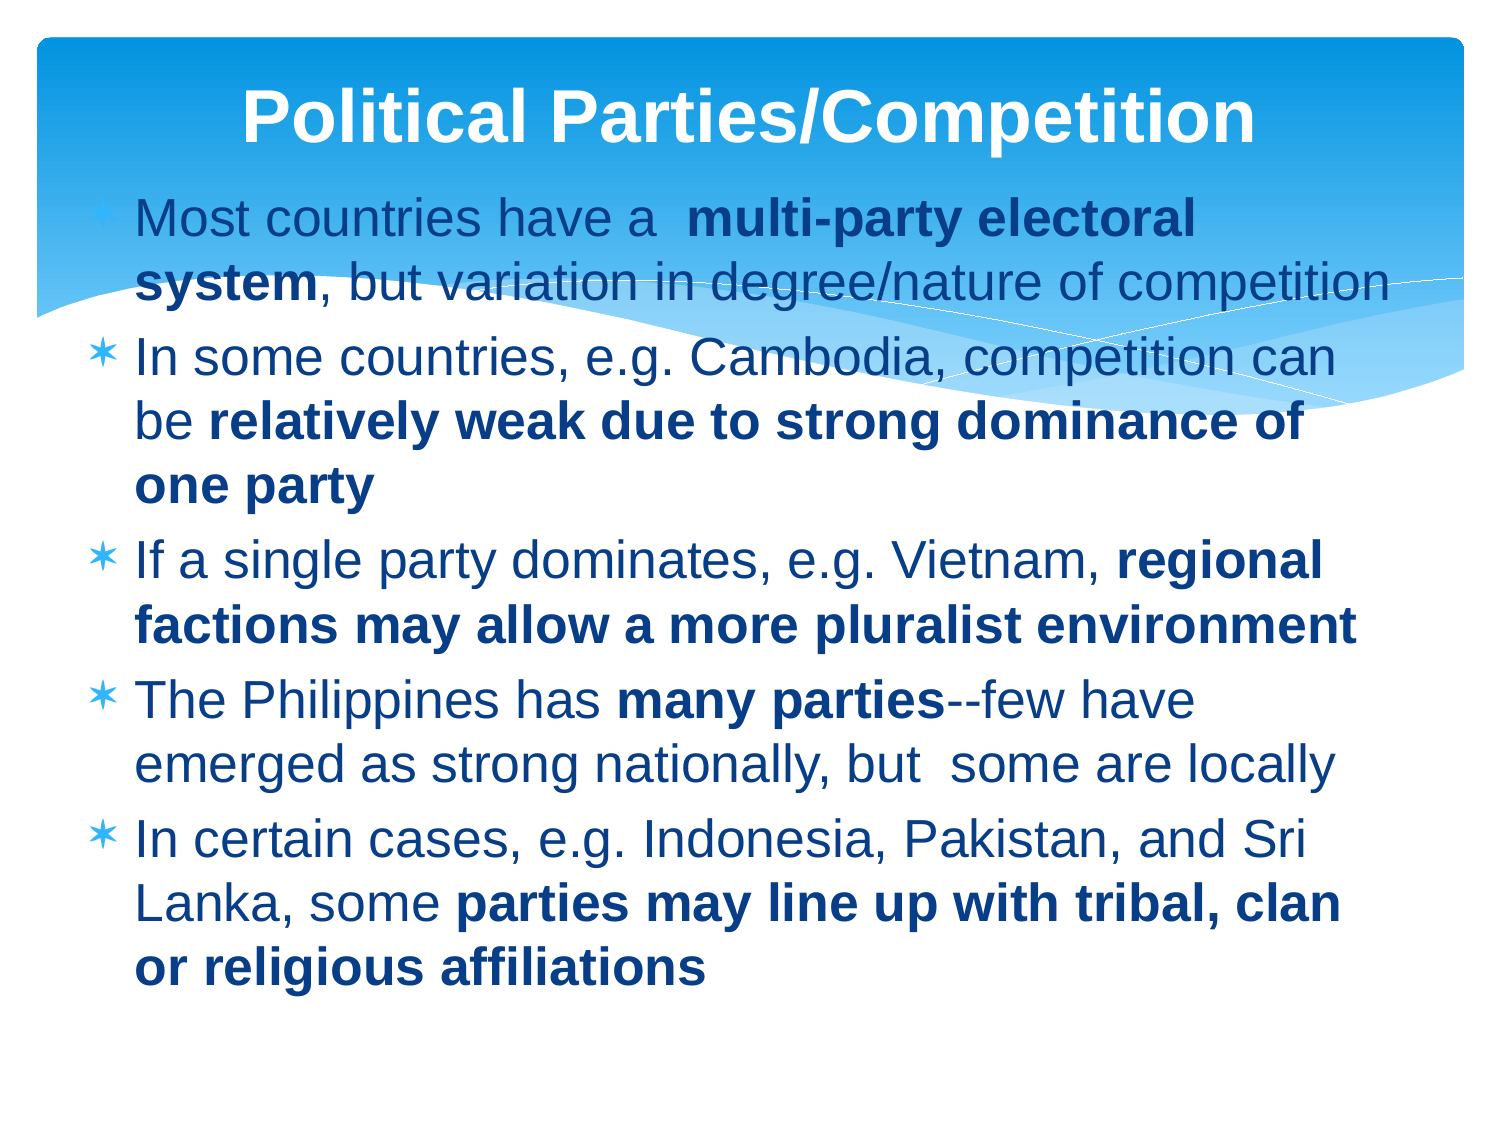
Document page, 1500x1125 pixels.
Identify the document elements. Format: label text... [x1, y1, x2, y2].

list Most countries have a multi-party electoral system, but variation in degree/nature of competition In some countries, e.g. Cambodia, competition can be relatively weak due to strong dominance of one party If a single party dominates, e.g. Vietnam, regional factions may allow a more pluralist environment The Philippines has many parties--few have emerged as strong nationally, but some are locally In certain cases, e.g. Indonesia, Pakistan, and Sri Lanka, some parties may line up with tribal, clan or religious affiliations [75, 175, 1425, 1100]
title Political Parties/Competition [75, 50, 1425, 175]
